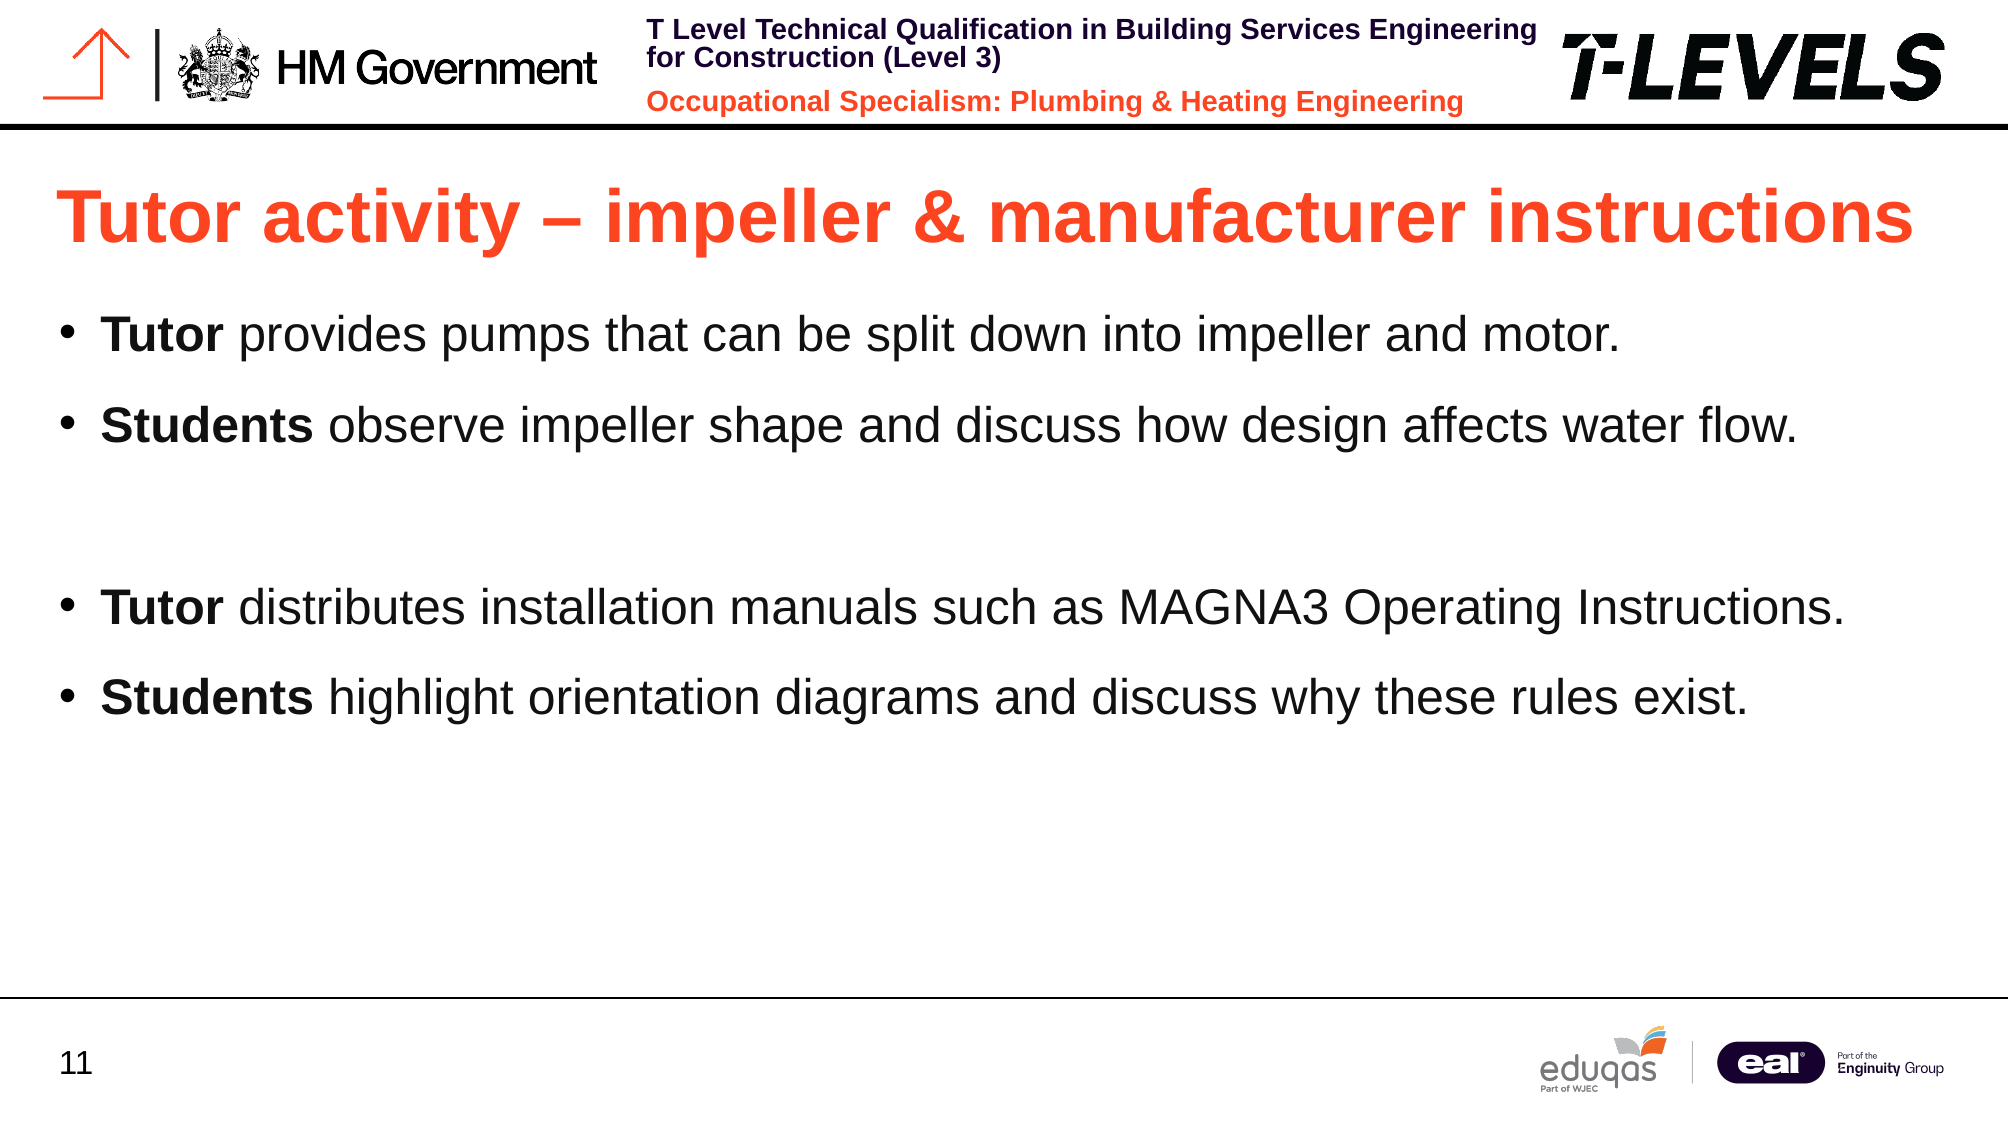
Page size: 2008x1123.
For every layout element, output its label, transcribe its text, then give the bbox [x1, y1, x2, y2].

picture [1543, 25, 1964, 108]
list Tutor provides pumps that can be split down into impeller and motor. Students observe impeller shape and discuss how design affects water flow. Tutor distributes installation manuals such as MAGNA3 Operating Instructions. Students highlight orientation diagrams and discuss why these rules exist. [59, 295, 1949, 975]
picture [1535, 1021, 1949, 1097]
title Tutor activity – impeller & manufacturer instructions [41, 111, 1949, 314]
picture [155, 28, 597, 102]
picture [38, 27, 136, 100]
